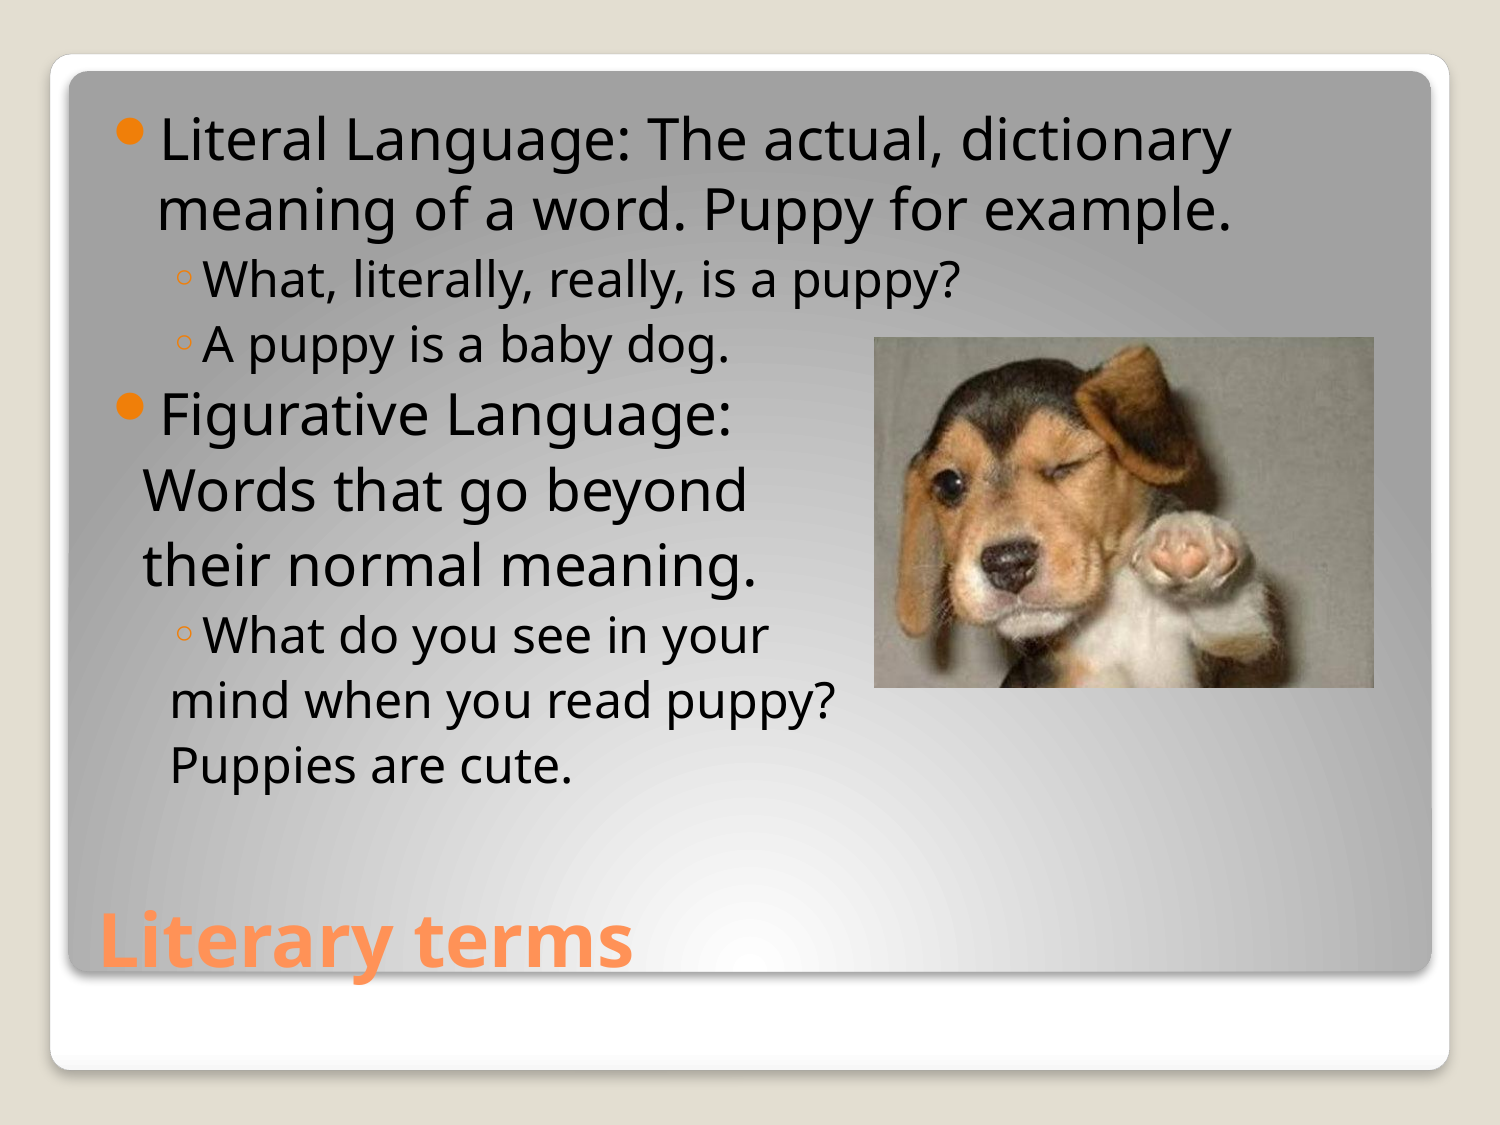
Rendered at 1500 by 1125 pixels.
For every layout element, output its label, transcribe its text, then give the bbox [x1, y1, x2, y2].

picture [874, 337, 1374, 688]
title Literary terms [82, 875, 1425, 990]
list Literal Language: The actual, dictionary meaning of a word. Puppy for example. What, literally, really, is a puppy? A puppy is a baby dog. Figurative Language: Words that go beyond their normal meaning. What do you see in your mind when you read puppy? Puppies are cute. [82, 86, 1425, 875]
